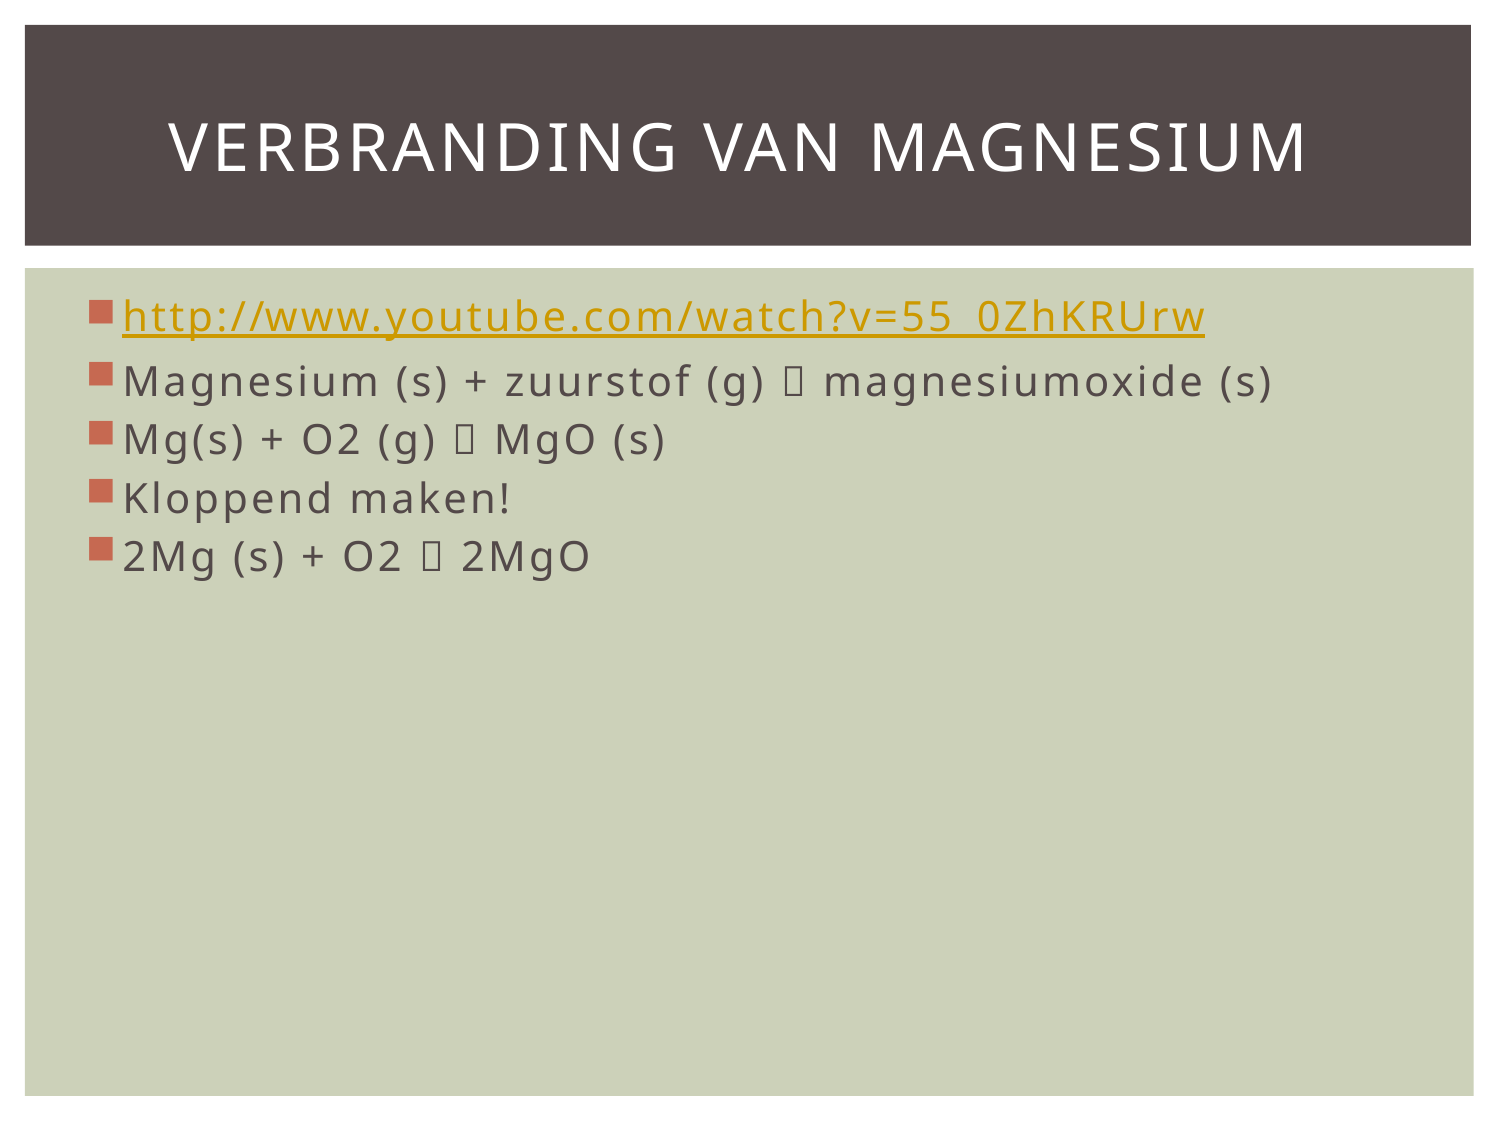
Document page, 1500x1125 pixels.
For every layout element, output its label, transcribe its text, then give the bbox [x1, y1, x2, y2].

title Verbranding van magnesium [62, 58, 1438, 232]
list http://www.youtube.com/watch?v=55_0ZhKRUrw Magnesium (s) + zuurstof (g)  magnesiumoxide (s) Mg(s) + O2 (g)  MgO (s) Kloppend maken! 2Mg (s) + O2  2MgO [62, 281, 1442, 1005]
